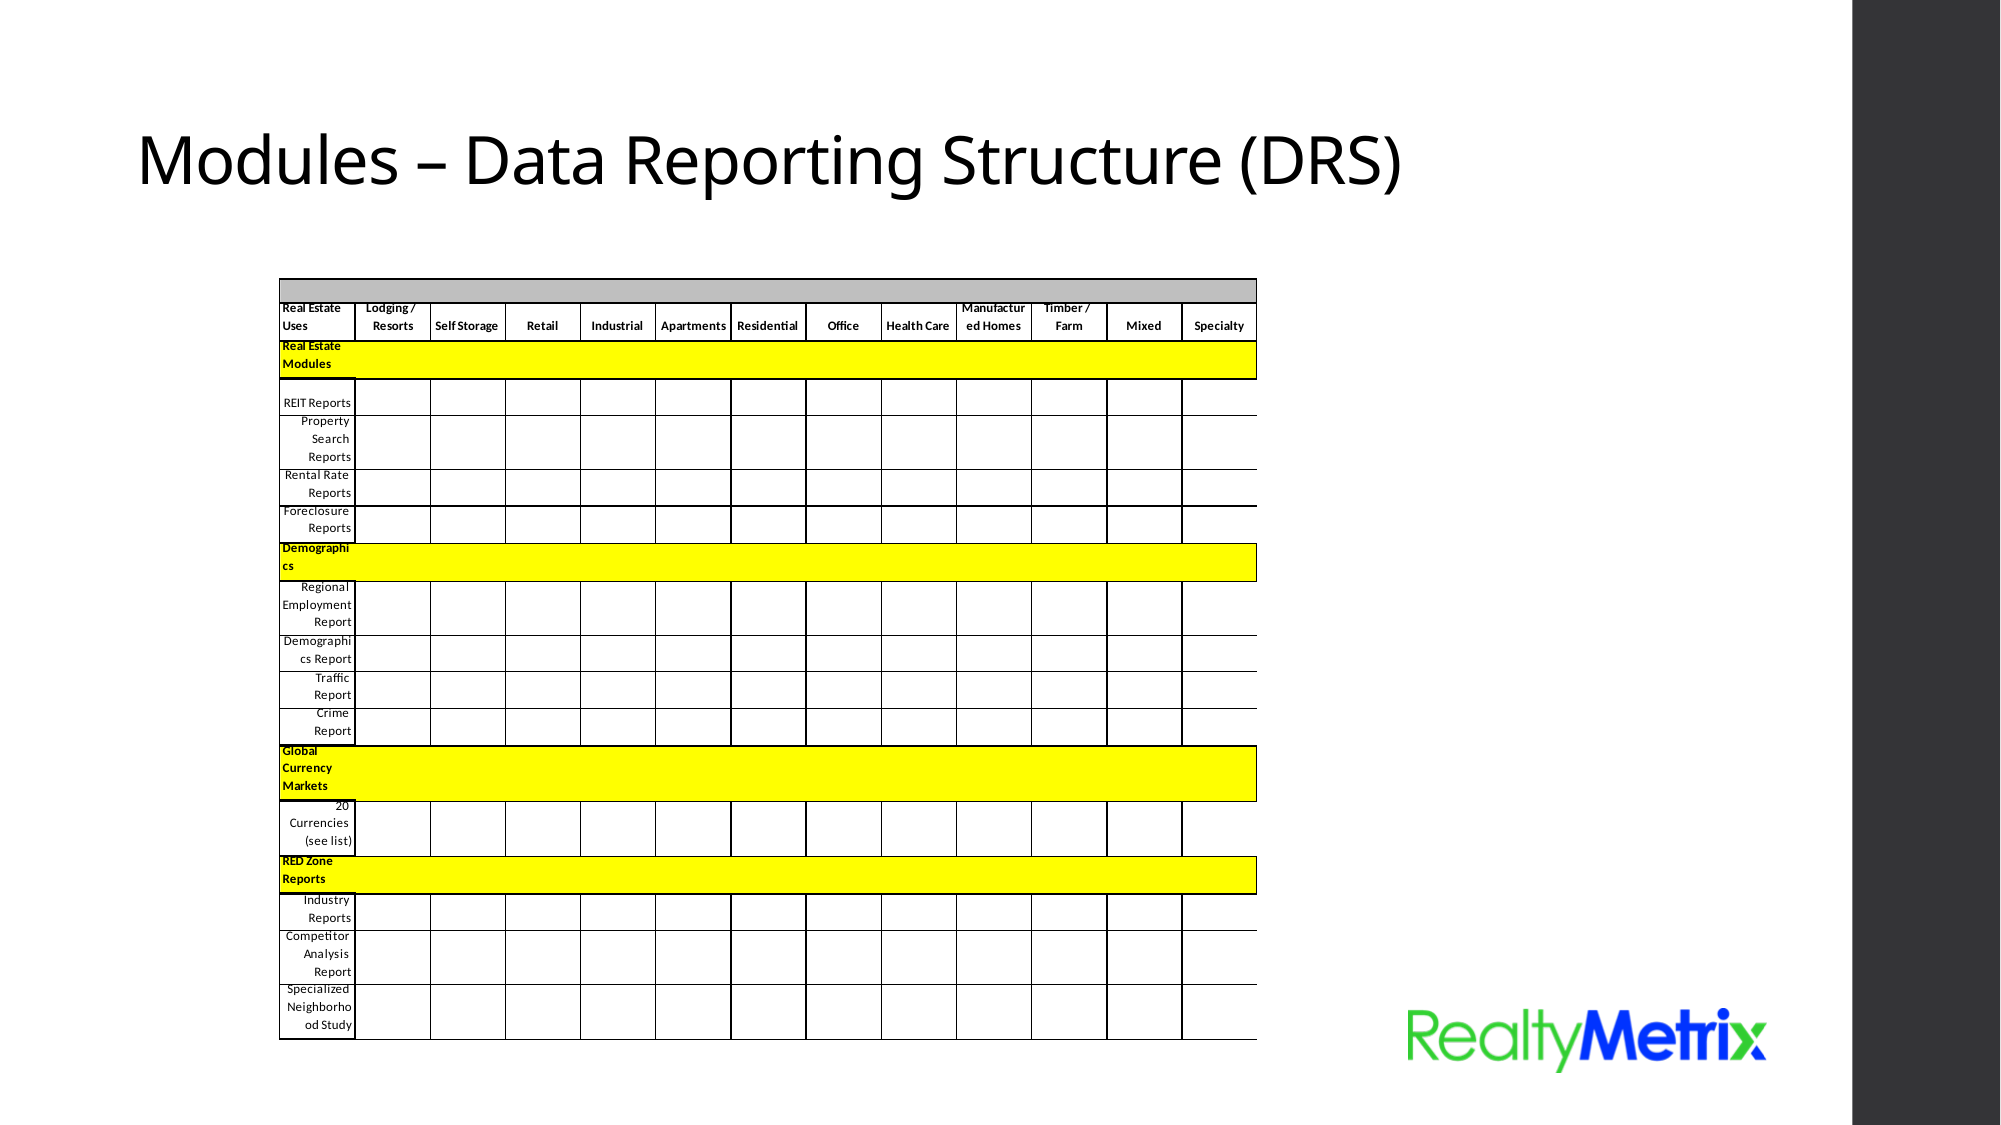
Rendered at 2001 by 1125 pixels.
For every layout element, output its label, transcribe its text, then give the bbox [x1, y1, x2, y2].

picture [278, 278, 1259, 1041]
title Modules – Data Reporting Structure (DRS) [121, 56, 1511, 207]
picture [1408, 1008, 1767, 1073]
